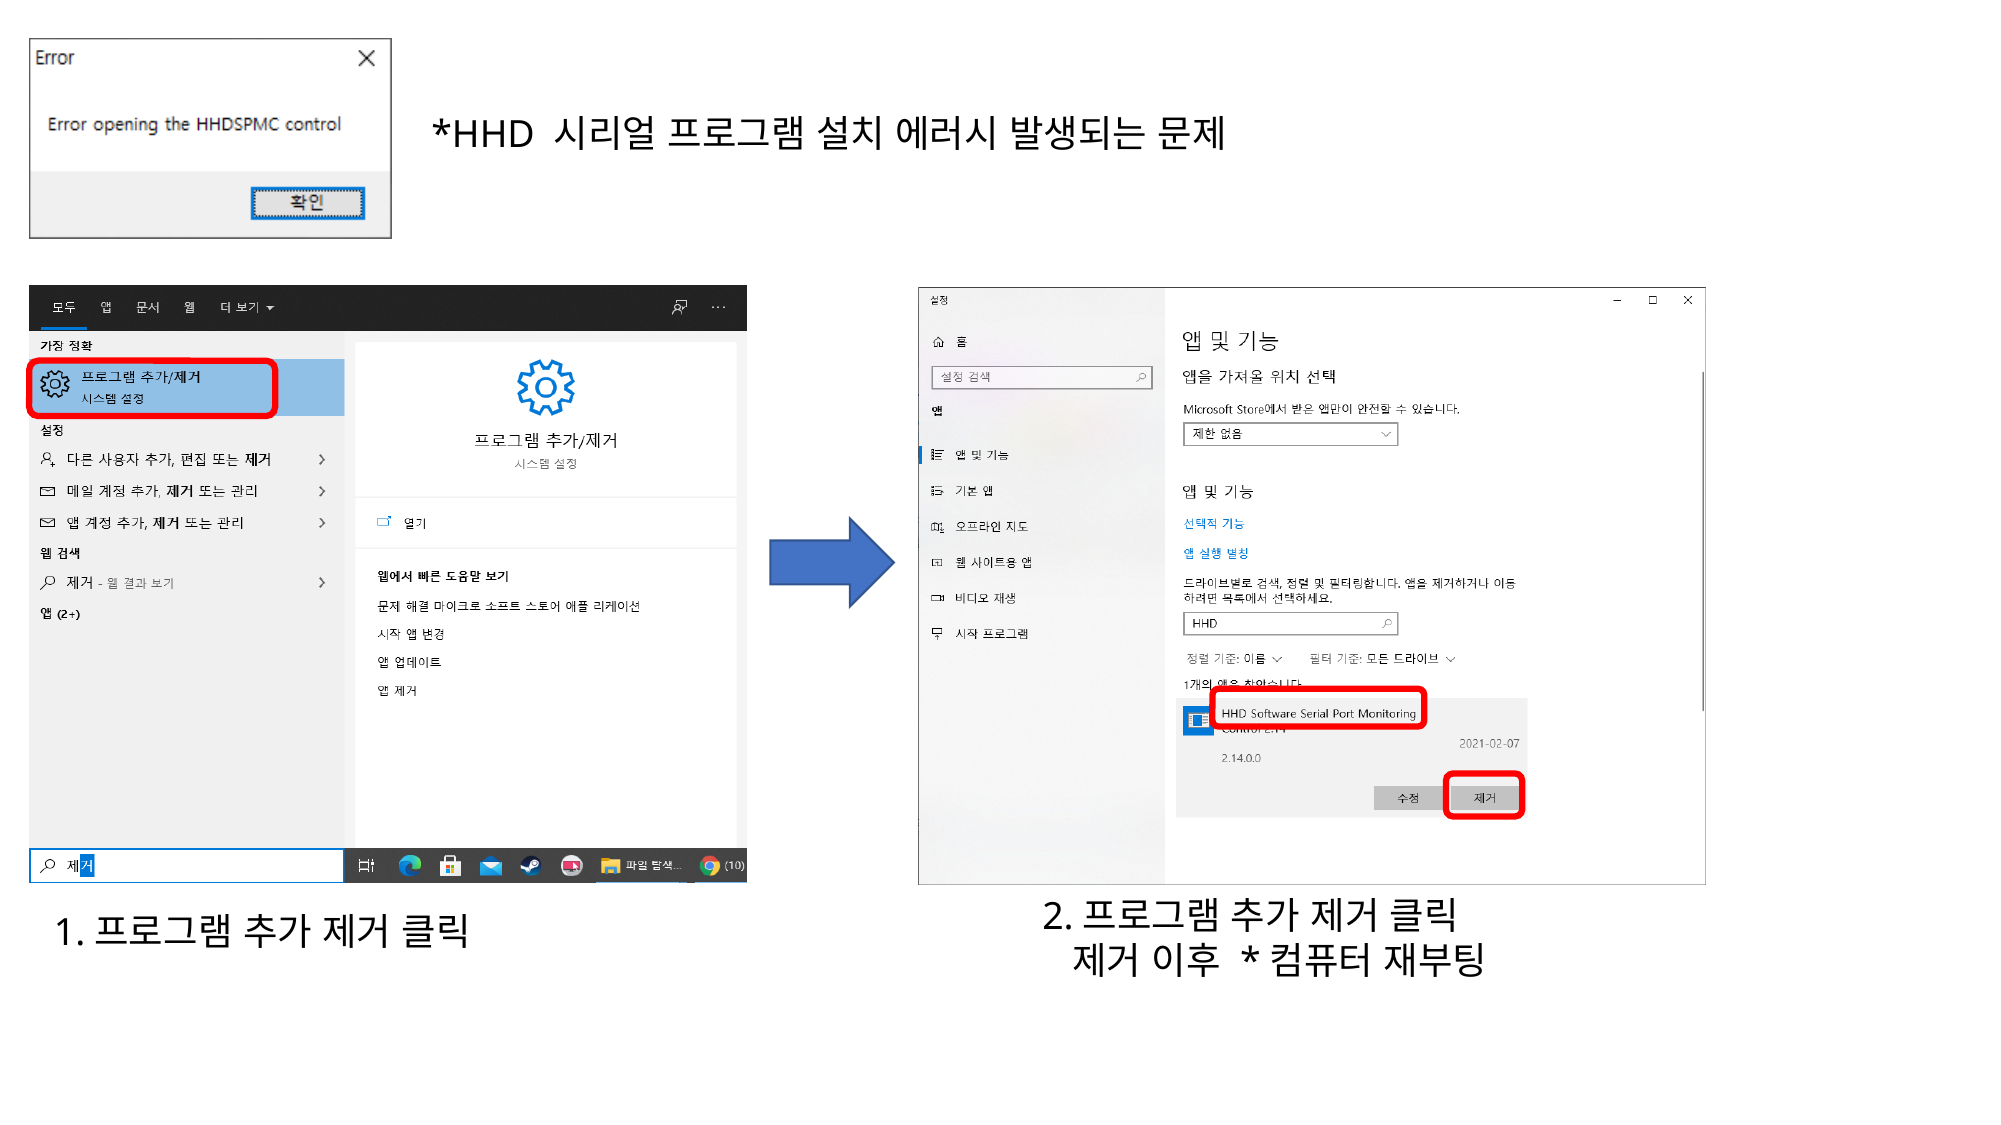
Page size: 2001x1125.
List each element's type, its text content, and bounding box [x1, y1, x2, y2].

text_box [769, 516, 896, 609]
text_box 1.프로그램 추가 제거 클릭 [39, 900, 662, 961]
picture [918, 287, 1706, 885]
text_box 2.프로그램 추가 제거 클릭 제거 이후 *컴퓨터 재부팅 [1027, 885, 1650, 990]
text_box *HHD 시리얼 프로그램 설치 에러시 발생되는 문제 [416, 102, 1506, 163]
picture [29, 285, 747, 883]
picture [29, 38, 392, 239]
